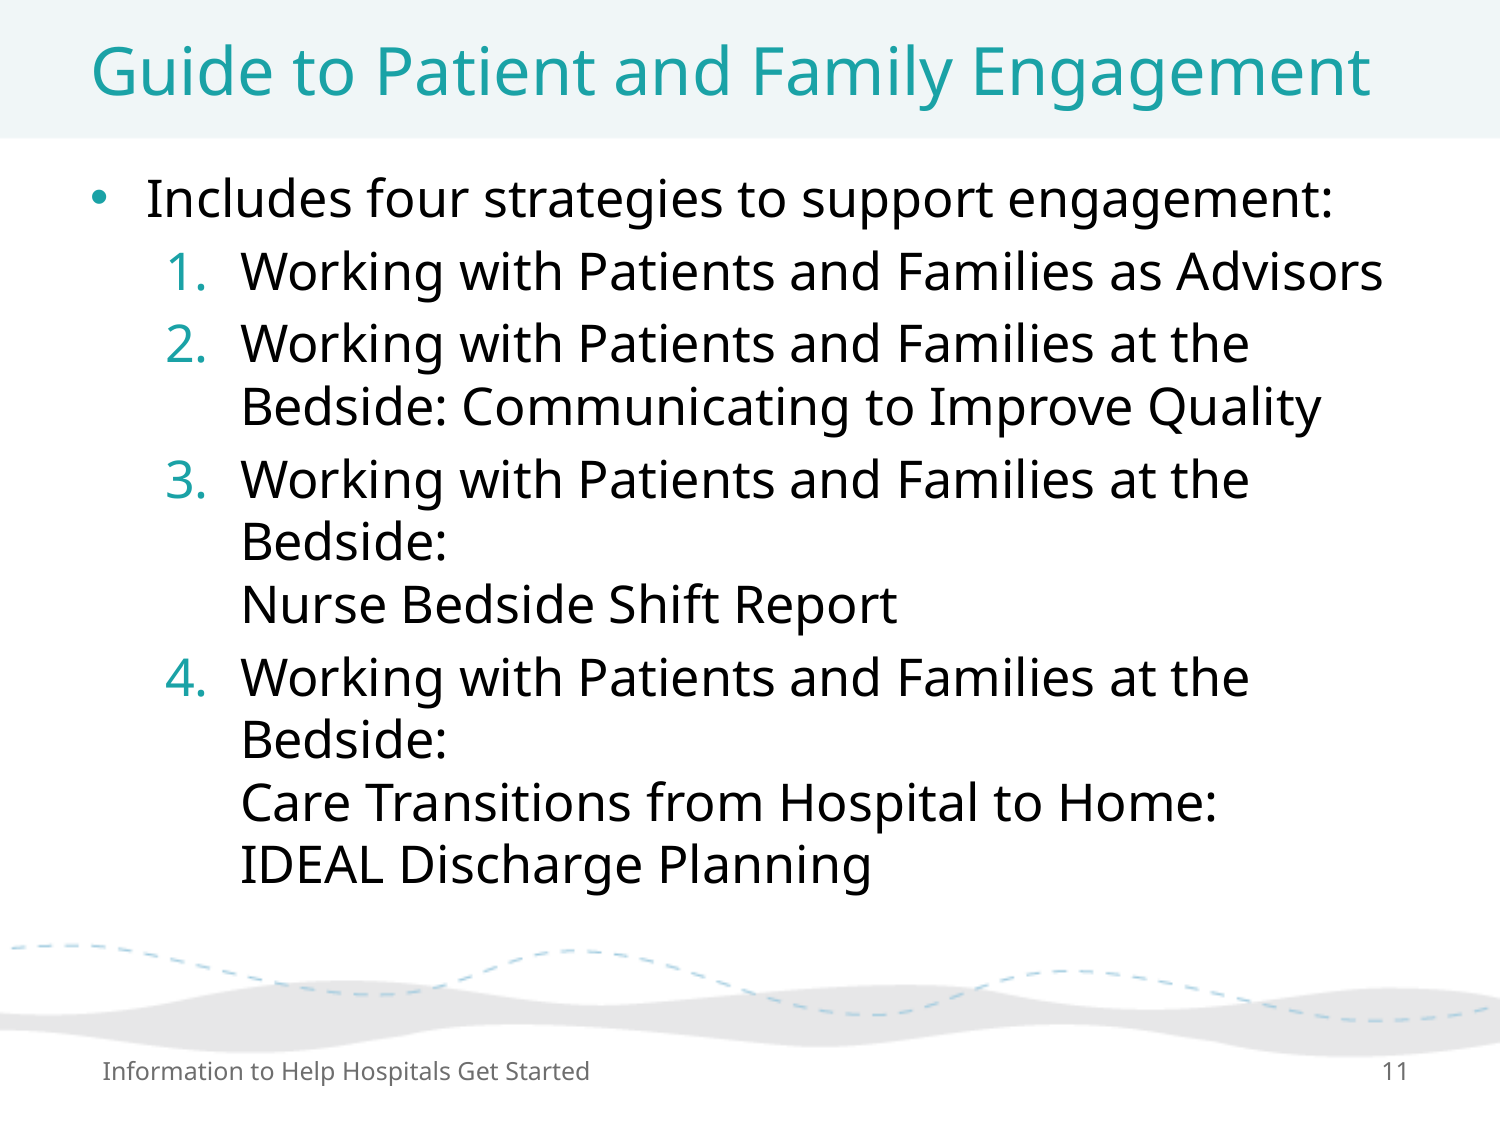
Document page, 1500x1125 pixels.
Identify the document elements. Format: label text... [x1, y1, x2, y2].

footer Information to Help Hospitals Get Started [87, 1042, 763, 1103]
slide_number 11 [1074, 1042, 1425, 1103]
picture [0, 0, 1500, 1125]
list Includes four strategies to support engagement: Working with Patients and Families as Advisors Working with Patients and Families at the Bedside: Communicating to Improve Quality Working with Patients and Families at the Bedside: Nurse Bedside Shift Report Working with Patients and Families at the Bedside: Care Transitions from Hospital to Home: IDEAL Discharge Planning [75, 157, 1425, 900]
title Guide to Patient and Family Engagement [75, 0, 1425, 138]
